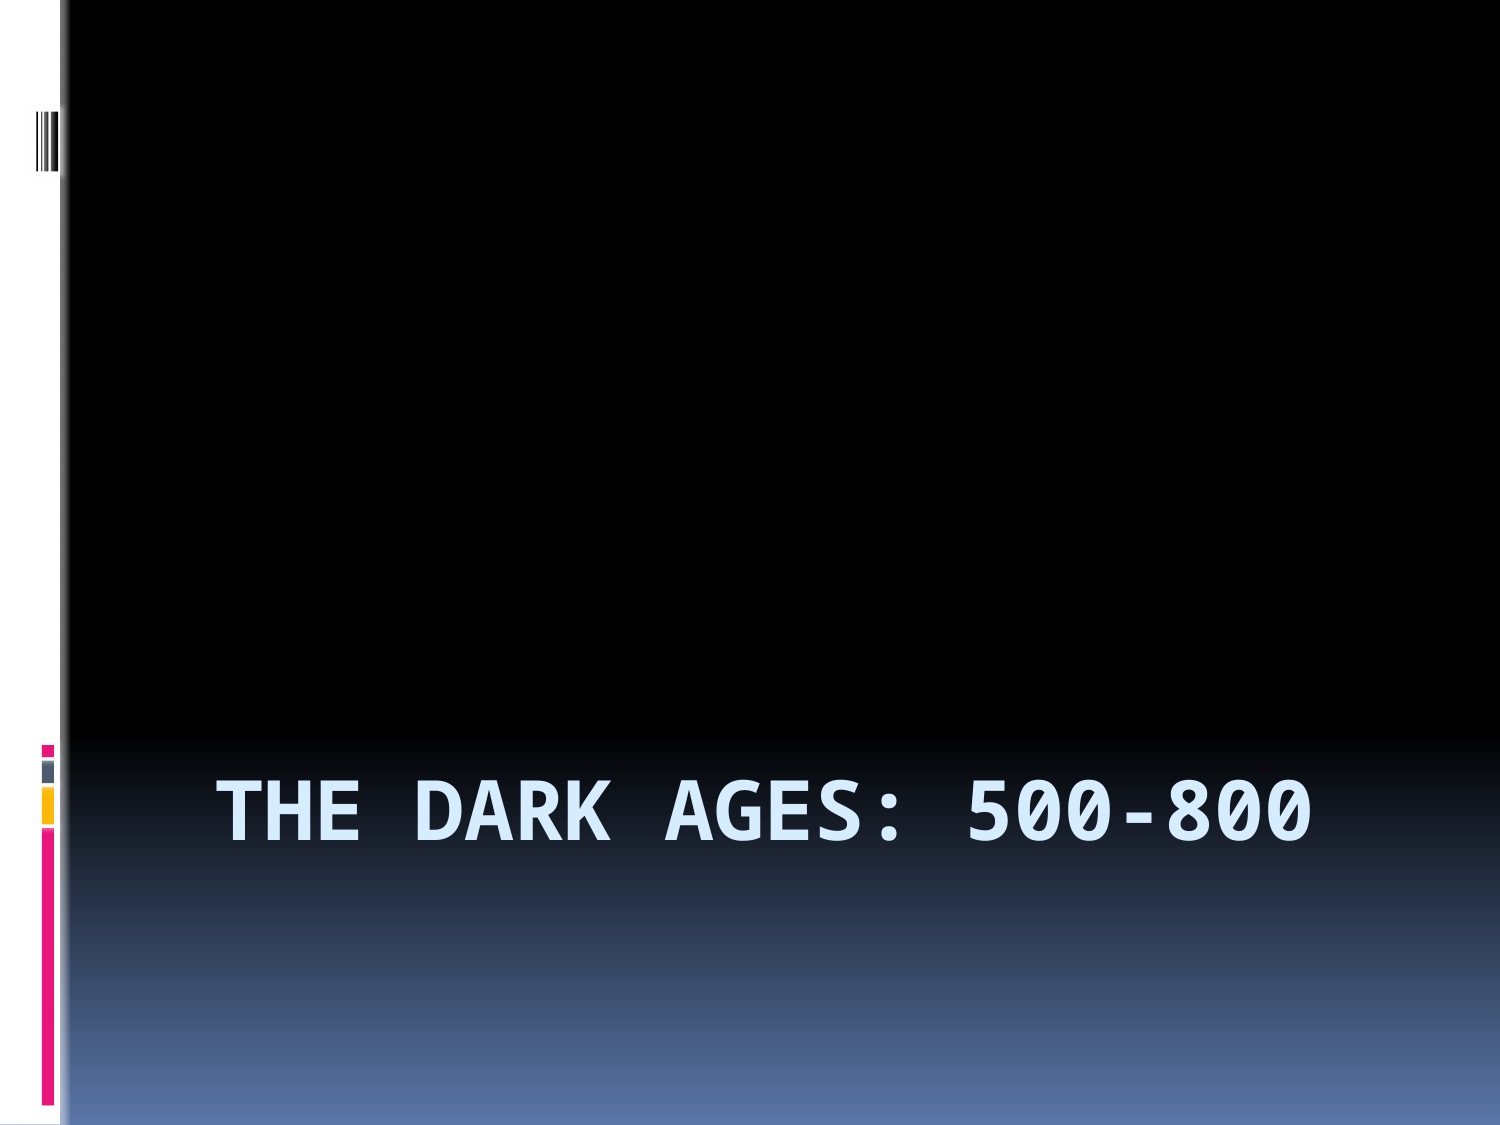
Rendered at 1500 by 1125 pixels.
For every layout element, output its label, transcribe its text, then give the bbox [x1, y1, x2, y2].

title The Dark Ages: 500-800 [200, 750, 1475, 1074]
